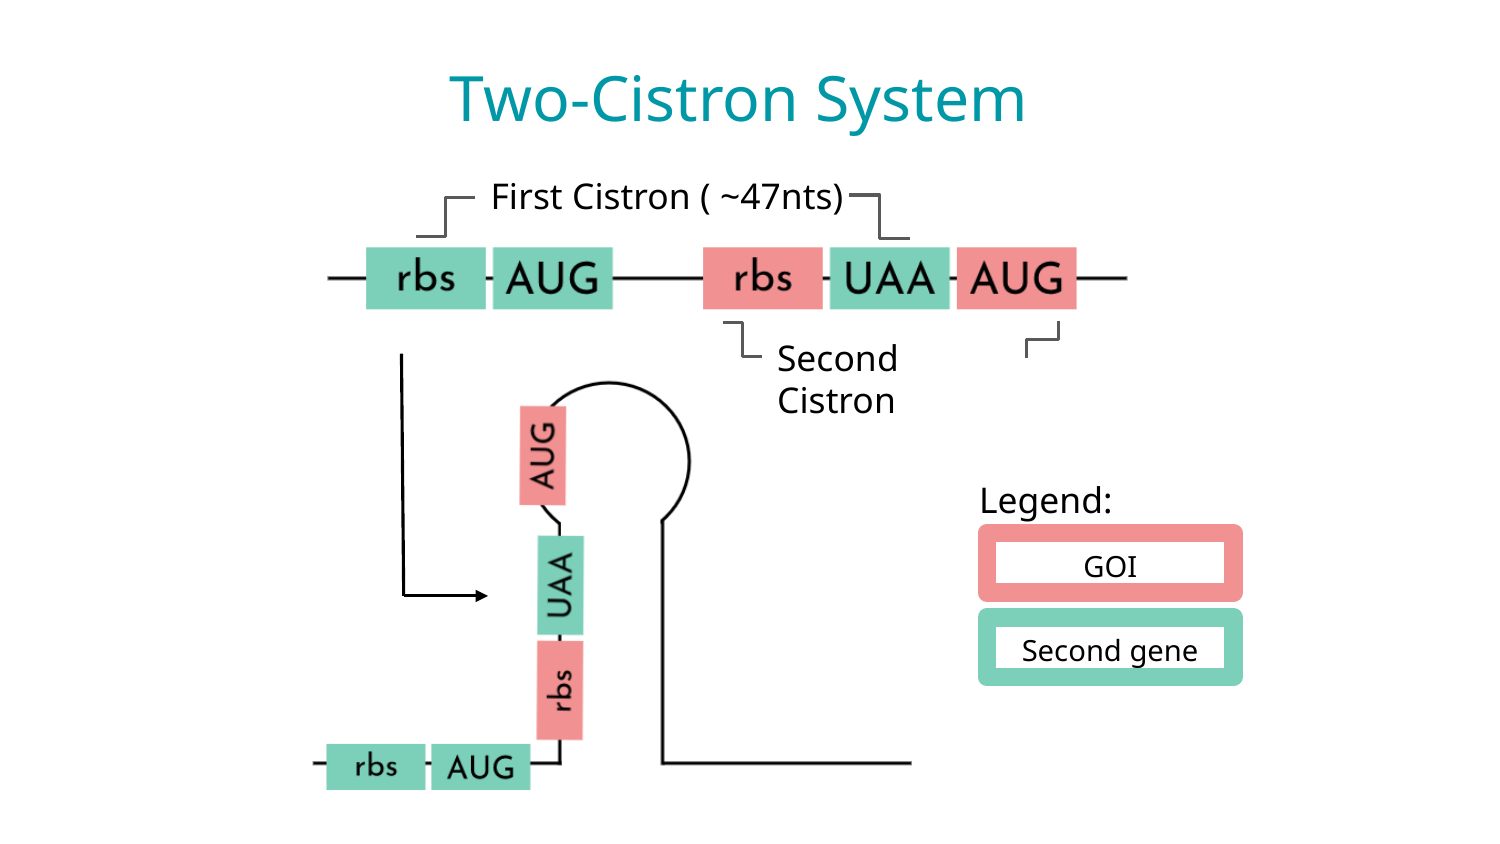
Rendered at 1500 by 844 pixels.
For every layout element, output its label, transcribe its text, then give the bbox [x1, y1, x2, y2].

text_box First Cistron ( ~47nts) [475, 159, 886, 220]
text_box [416, 196, 476, 237]
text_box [722, 322, 763, 357]
text_box Second gene [986, 617, 1234, 677]
picture [299, 374, 932, 802]
text_box Second Cistron [761, 332, 1032, 381]
picture [311, 230, 1142, 325]
text_box GOI [986, 532, 1234, 593]
text_box Two-Cistron System [40, 43, 1438, 138]
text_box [1023, 323, 1061, 356]
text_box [849, 194, 910, 239]
text_box Legend: [964, 462, 1234, 523]
